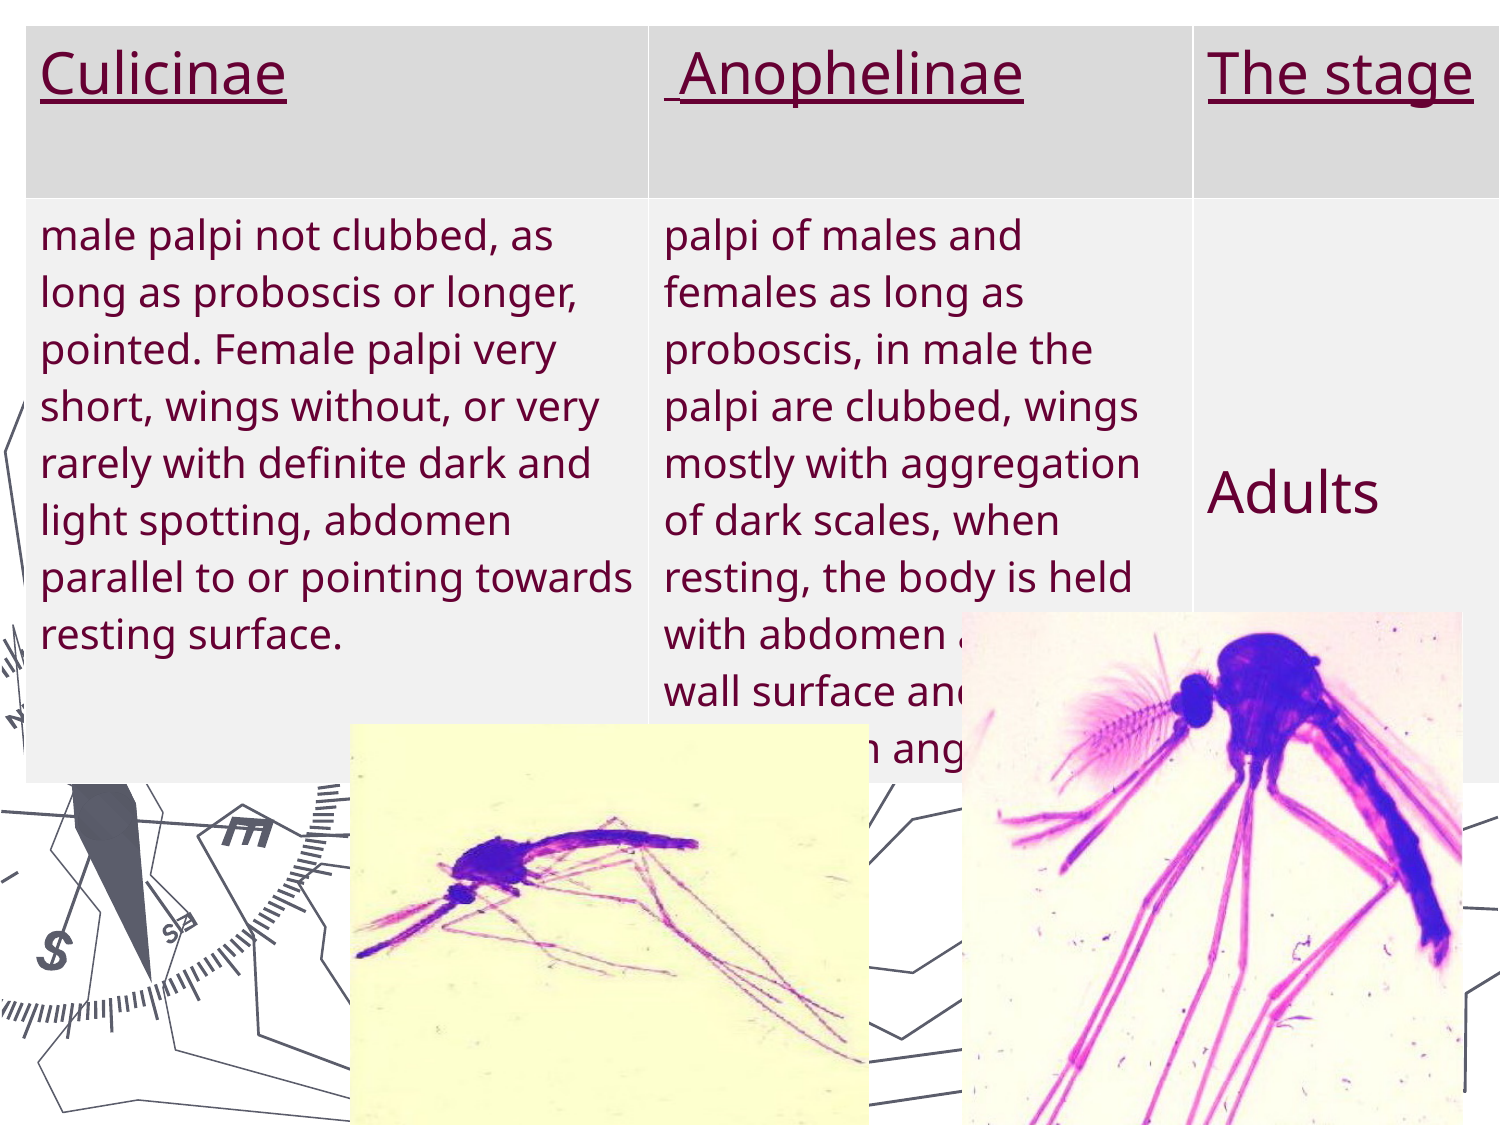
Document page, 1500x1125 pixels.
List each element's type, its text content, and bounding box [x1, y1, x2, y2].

table_header Anophelinae [649, 26, 1192, 198]
table_header The stage [1194, 26, 1499, 198]
picture [349, 724, 869, 1125]
picture [962, 612, 1463, 1125]
table_cell male palpi not clubbed, as long as proboscis or longer, pointed. Female palpi very short, wings without, or very rarely with definite dark and light spotting, abdomen parallel to or pointing towards resting surface. [26, 199, 648, 783]
table_cell Adults [1194, 199, 1499, 783]
table_cell palpi of males and females as long as proboscis, in male the palpi are clubbed, wings mostly with aggregation of dark scales, when resting, the body is held with abdomen away from wall surface and thus forming an angle. [649, 199, 1192, 783]
table_header Culicinae [26, 26, 648, 198]
